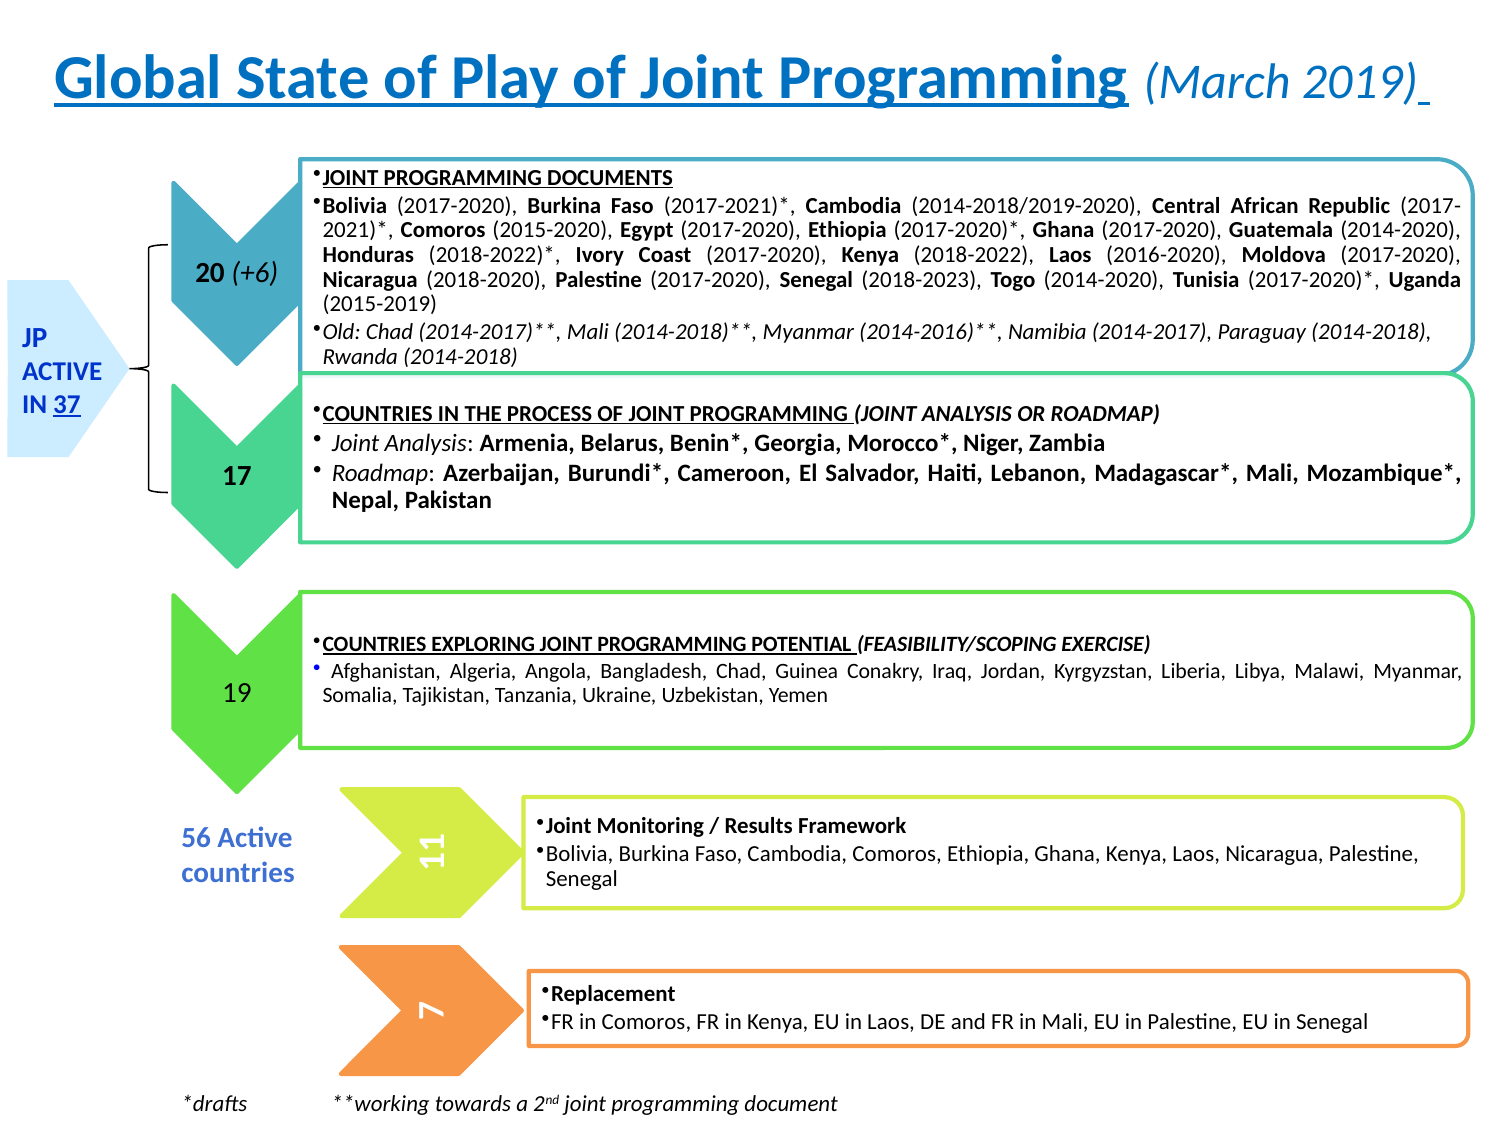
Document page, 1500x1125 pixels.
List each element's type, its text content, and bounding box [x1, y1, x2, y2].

text_box Global State of Play of Joint Programming (March 2019) [27, 28, 1457, 119]
text_box JP ACTIVE IN 37 [7, 280, 130, 458]
text_box *drafts **working towards a 2nd joint programming document [166, 1081, 1164, 1124]
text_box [173, 148, 1473, 1112]
text_box [130, 244, 168, 493]
